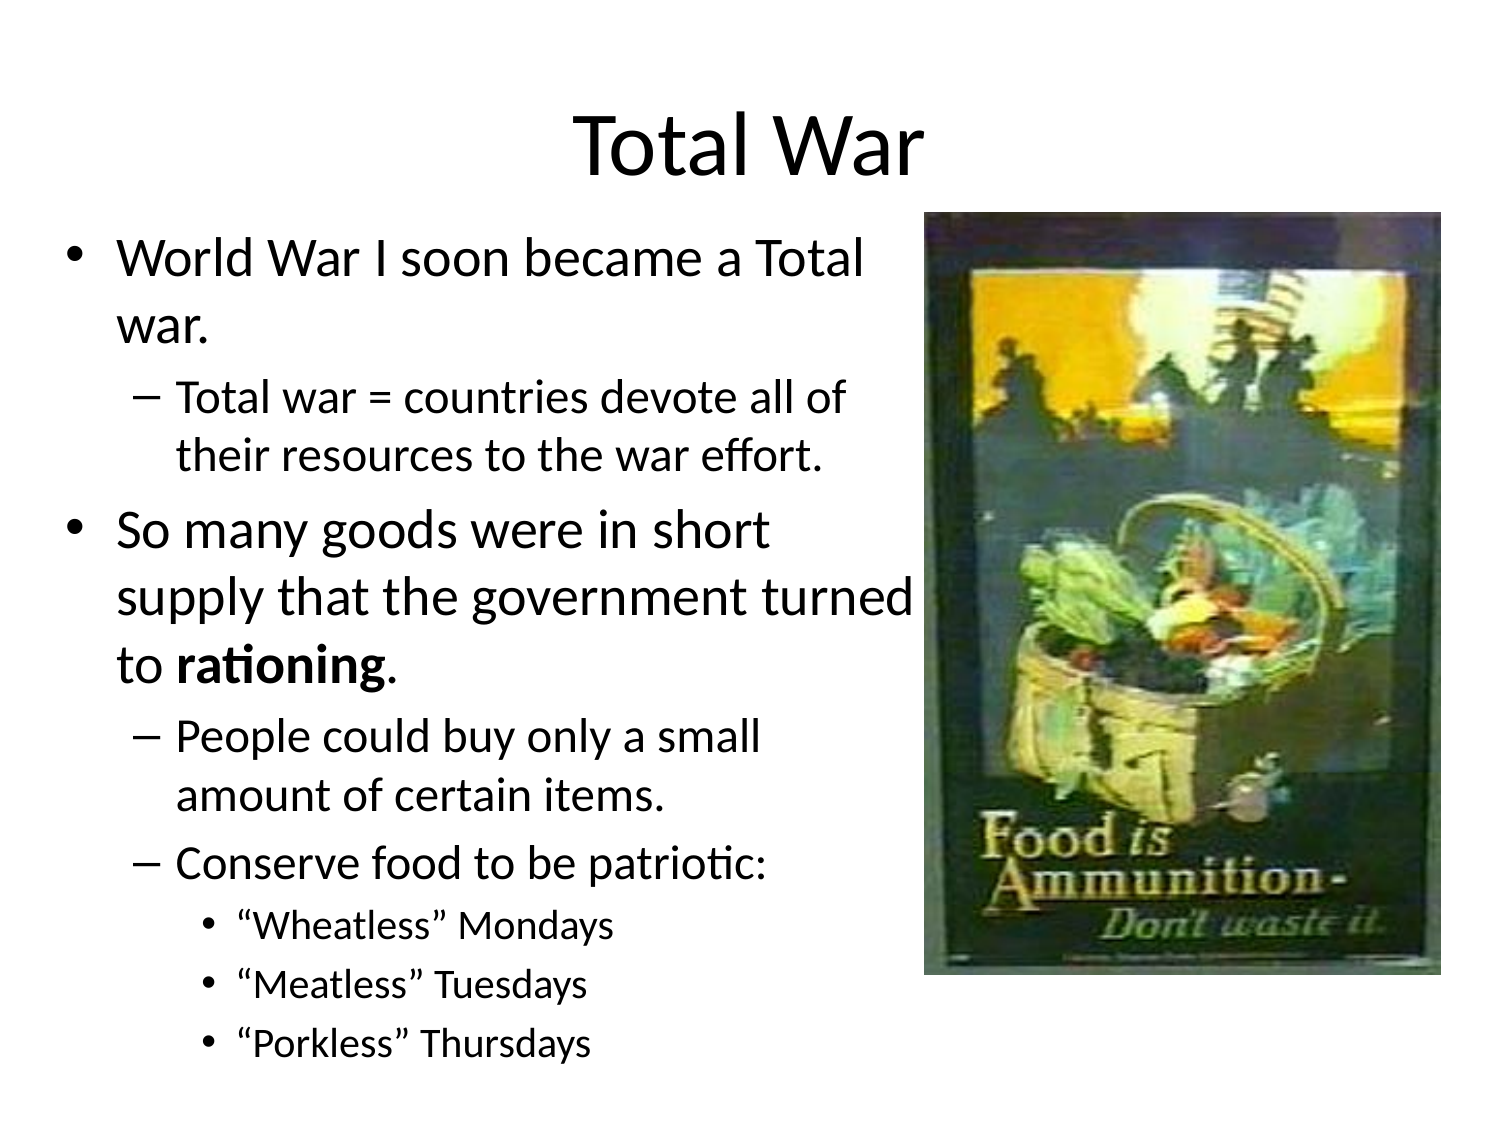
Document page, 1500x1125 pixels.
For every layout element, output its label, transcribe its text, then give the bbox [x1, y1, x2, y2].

picture [924, 212, 1441, 976]
list World War I soon became a Total war. Total war = countries devote all of their resources to the war effort. So many goods were in short supply that the government turned to rationing. People could buy only a small amount of certain items. Conserve food to be patriotic: “Wheatless” Mondays “Meatless” Tuesdays “Porkless” Thursdays [50, 212, 938, 1075]
title Total War [75, 45, 1425, 212]
